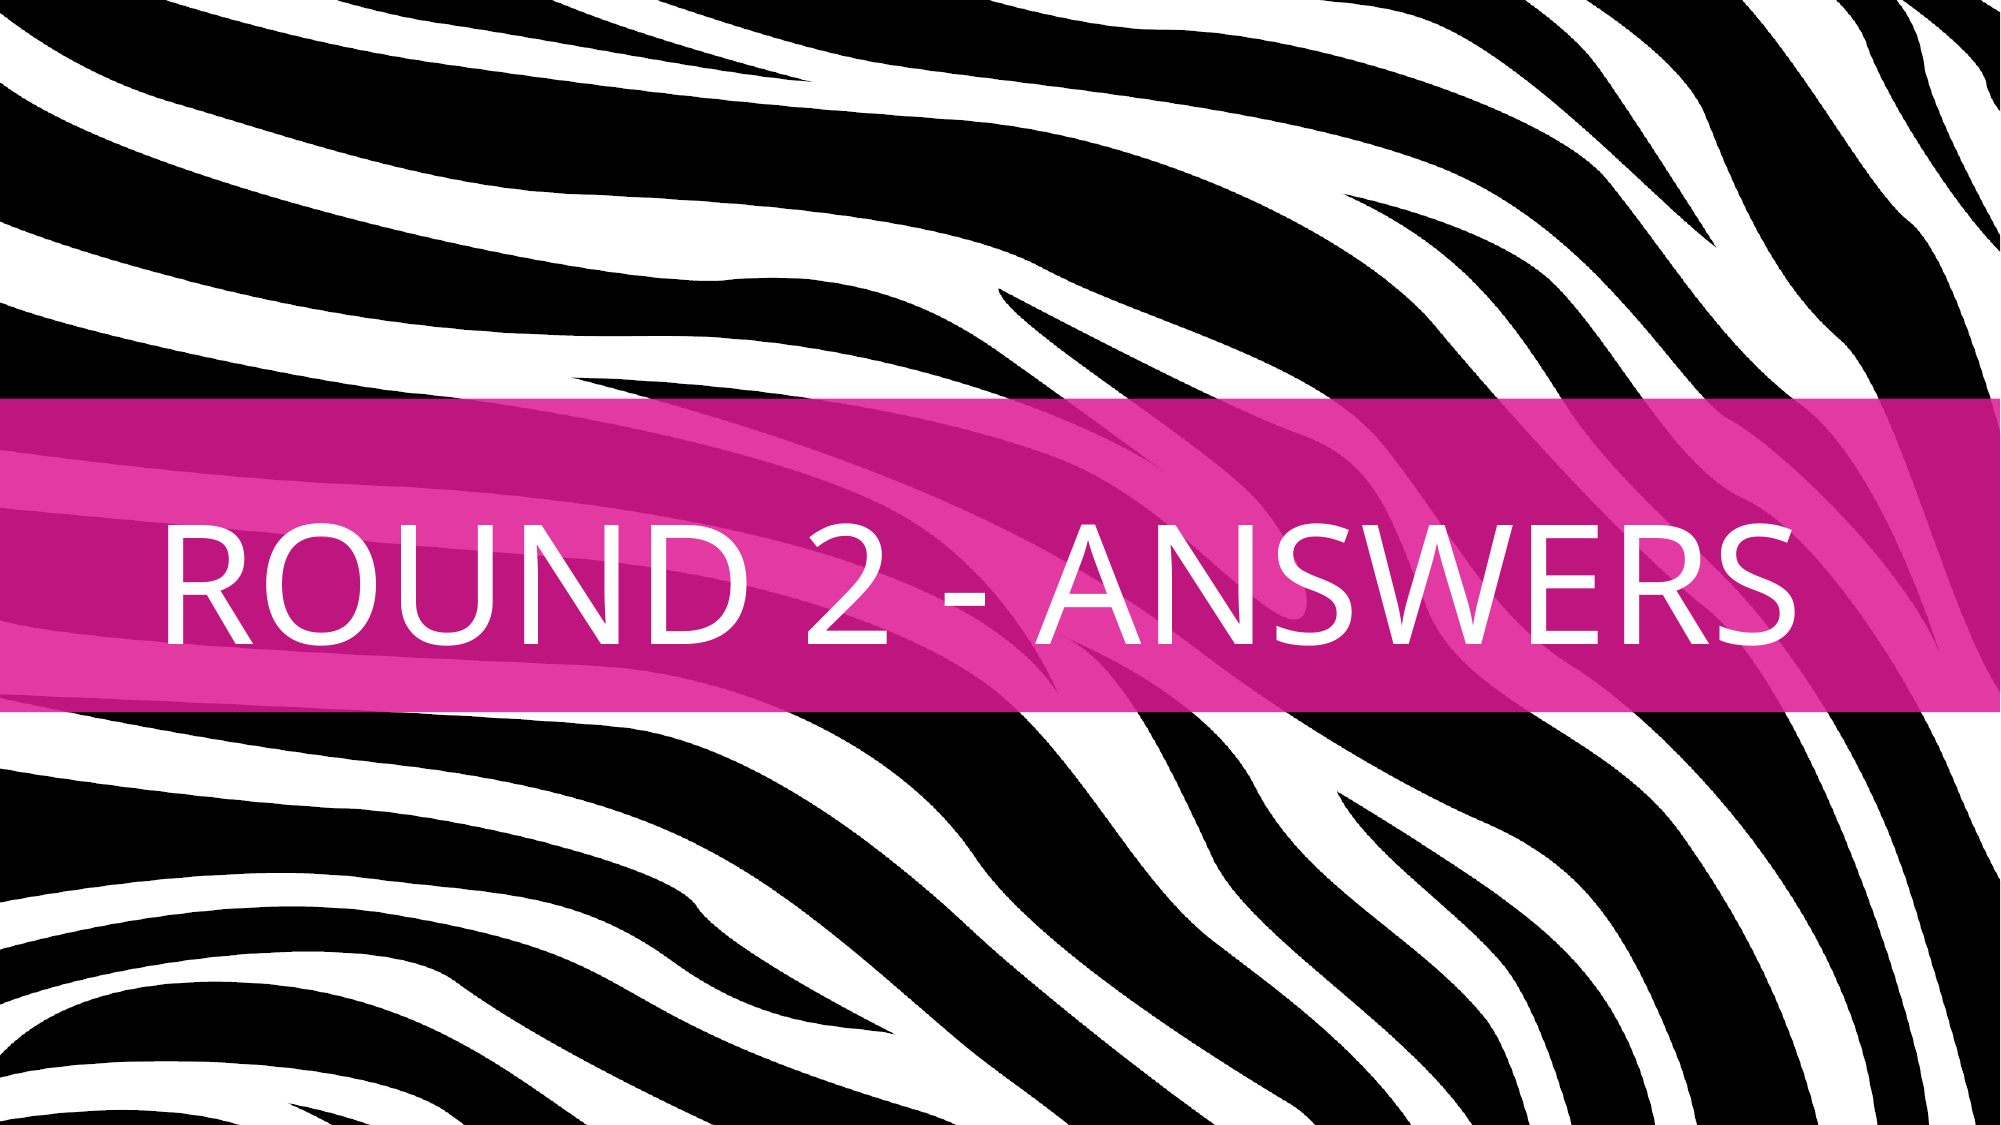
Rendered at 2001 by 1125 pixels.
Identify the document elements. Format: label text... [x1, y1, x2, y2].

picture [0, 0, 2001, 1125]
list ROUND 2 - ANSWERS [137, 272, 1863, 986]
text_box [1863, 397, 2000, 713]
text_box [0, 397, 137, 713]
